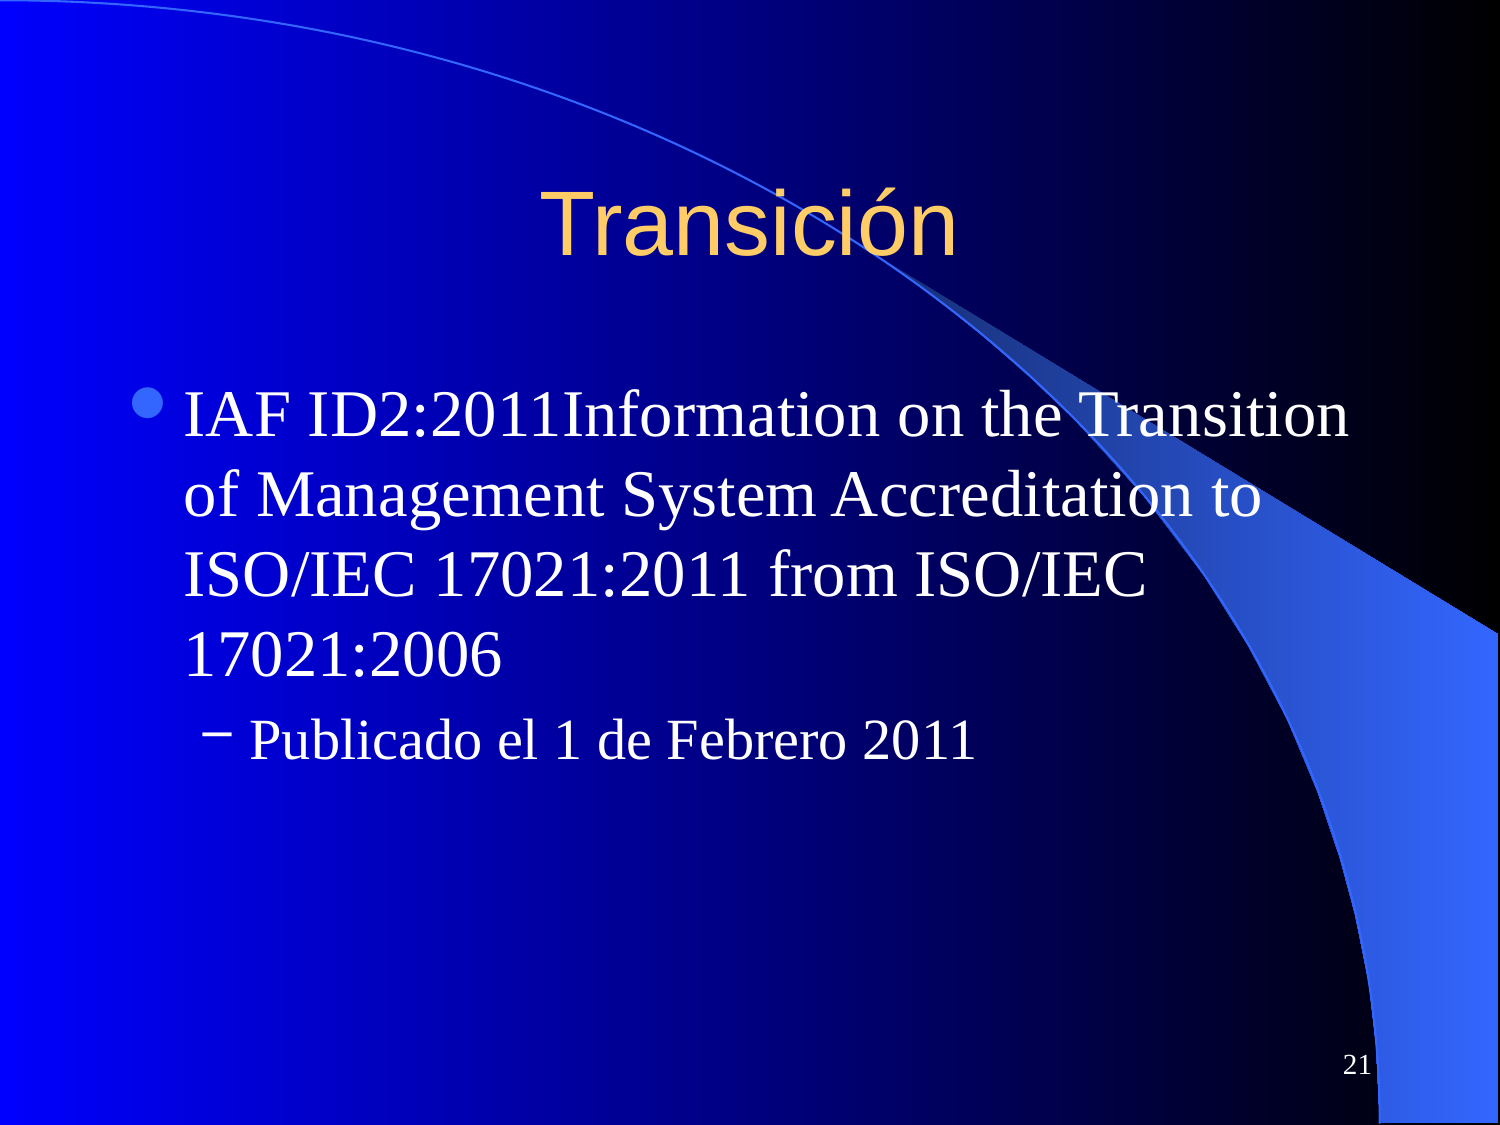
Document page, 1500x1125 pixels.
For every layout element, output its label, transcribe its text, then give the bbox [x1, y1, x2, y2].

slide_number 21 [1074, 1024, 1388, 1101]
list IAF ID2:2011Information on the Transition of Management System Accreditation to ISO/IEC 17021:2011 from ISO/IEC 17021:2006 Publicado el 1 de Febrero 2011 [112, 362, 1388, 1001]
title Transición [112, 99, 1388, 338]
